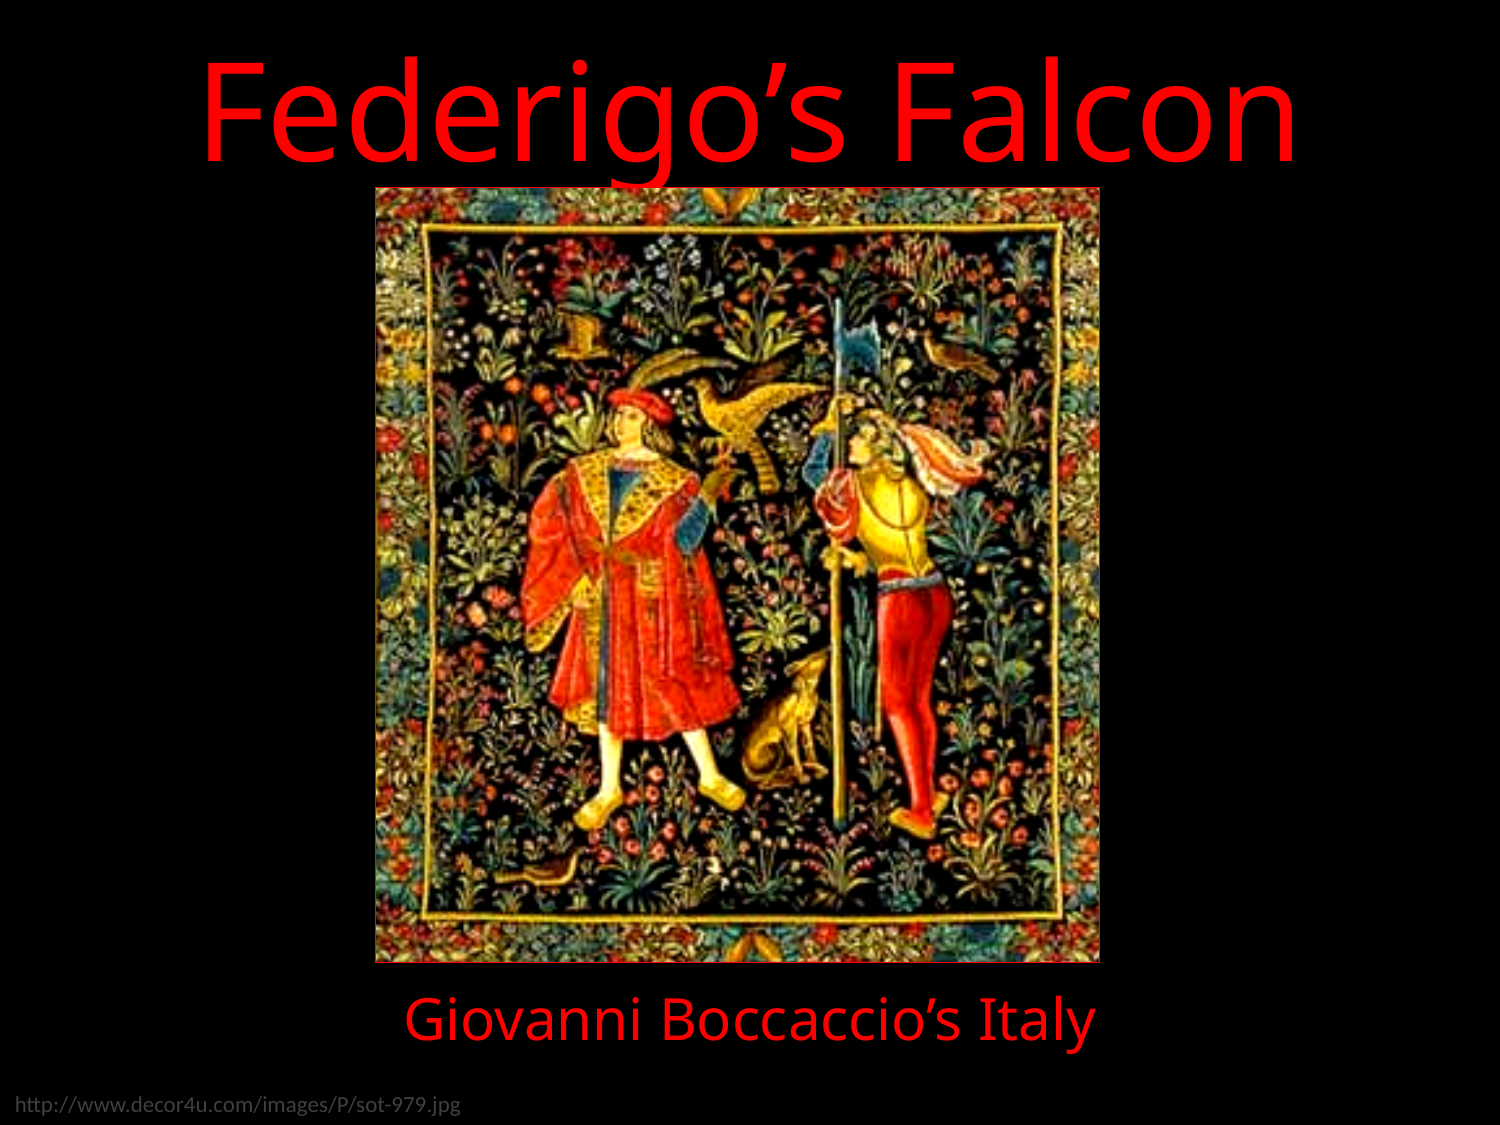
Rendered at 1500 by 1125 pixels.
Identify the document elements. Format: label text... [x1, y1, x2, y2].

picture [374, 187, 1101, 963]
text_box http://www.decor4u.com/images/P/sot-979.jpg [0, 1082, 1050, 1125]
title Federigo’s Falcon [112, 0, 1388, 213]
text_box Giovanni Boccaccio’s Italy [0, 975, 1500, 1060]
